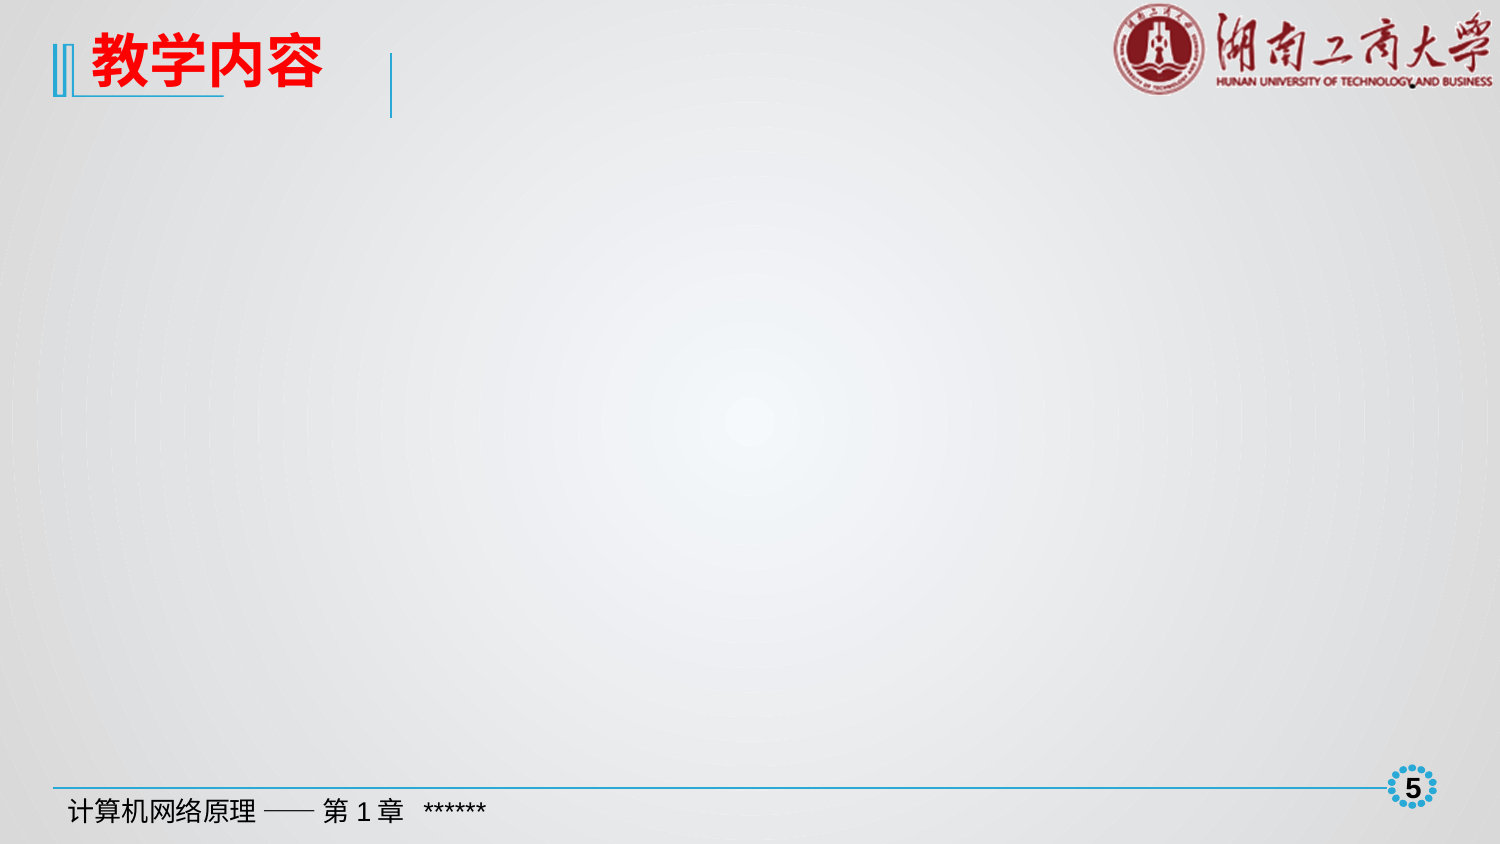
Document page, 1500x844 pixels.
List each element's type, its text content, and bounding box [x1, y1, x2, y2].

picture [1112, 2, 1500, 98]
slide_number 4 [1380, 769, 1447, 805]
text_box 教学内容 [76, 17, 1447, 102]
